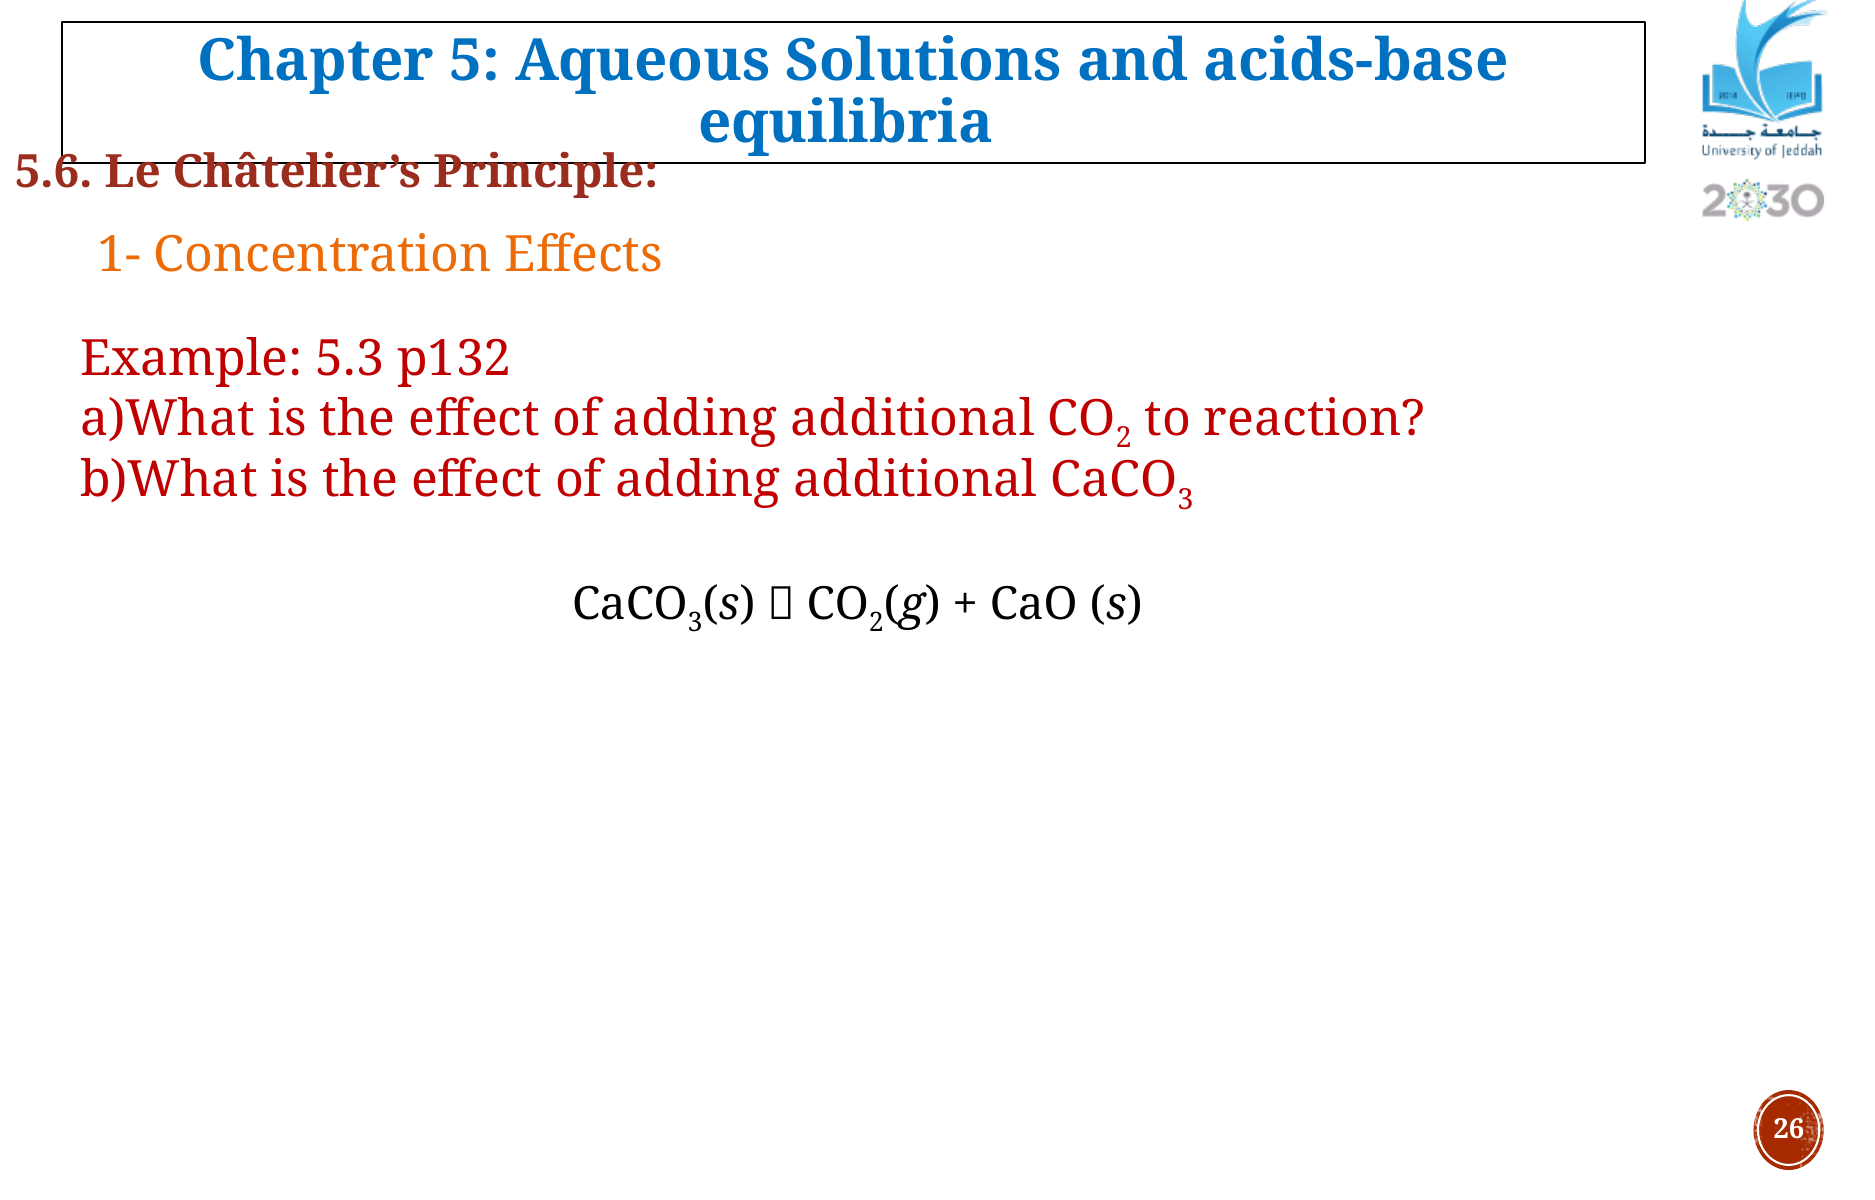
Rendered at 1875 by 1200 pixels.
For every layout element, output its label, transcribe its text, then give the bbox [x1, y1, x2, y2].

slide_number 26 [1739, 1097, 1838, 1162]
text_box Chapter 5: Aqueous Solutions and acids-base equilibria [61, 21, 1646, 164]
text_box CaCO3(s)  CO2(g) + CaO (s) [391, 504, 1383, 704]
picture [1681, 0, 1846, 227]
text_box Example: 5.3 p132 a)What is the effect of adding additional CO2 to reaction? b)What is the effect of adding additional CaCO3 [0, 324, 1600, 517]
text_box 1- Concentration Effects [17, 221, 1618, 290]
text_box 5.6. Le Châtelier’s Principle: [0, 134, 1435, 205]
